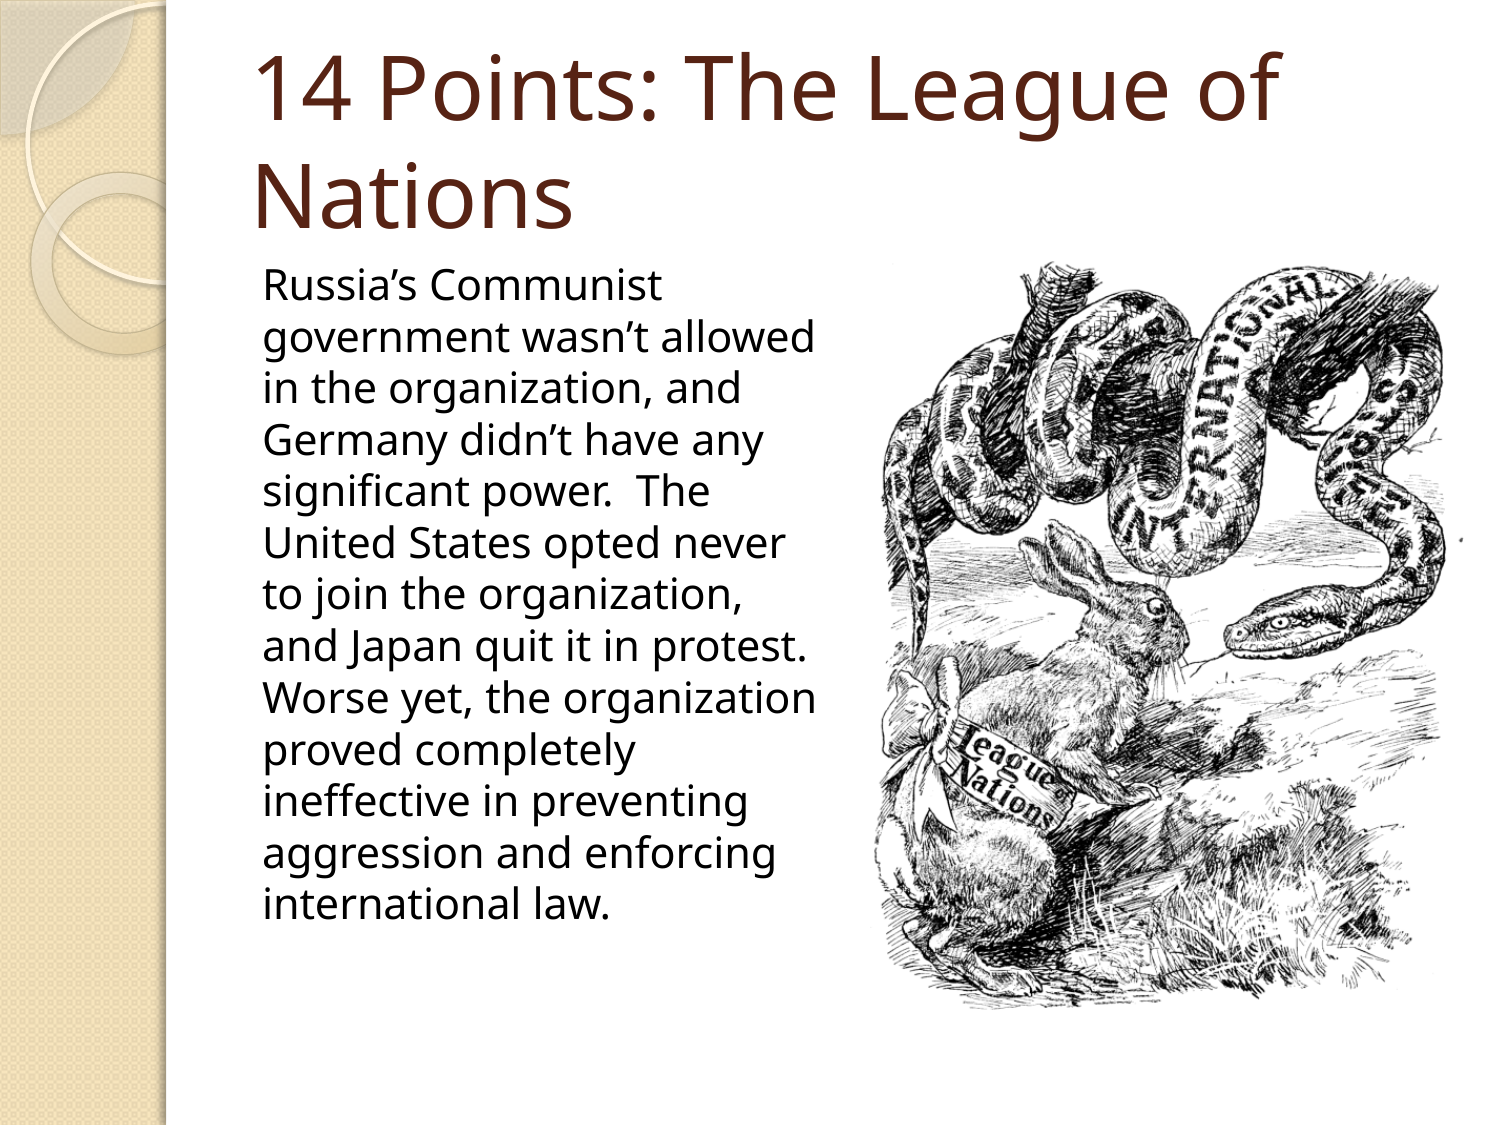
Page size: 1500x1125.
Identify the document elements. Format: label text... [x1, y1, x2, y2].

title 14 Points: The League of Nations [235, 45, 1466, 233]
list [865, 254, 1466, 1011]
list Russia’s Communist government wasn’t allowed in the organization, and Germany didn’t have any significant power. The United States opted never to join the organization, and Japan quit it in protest. Worse yet, the organization proved completely ineffective in preventing aggression and enforcing international law. [235, 249, 836, 1015]
